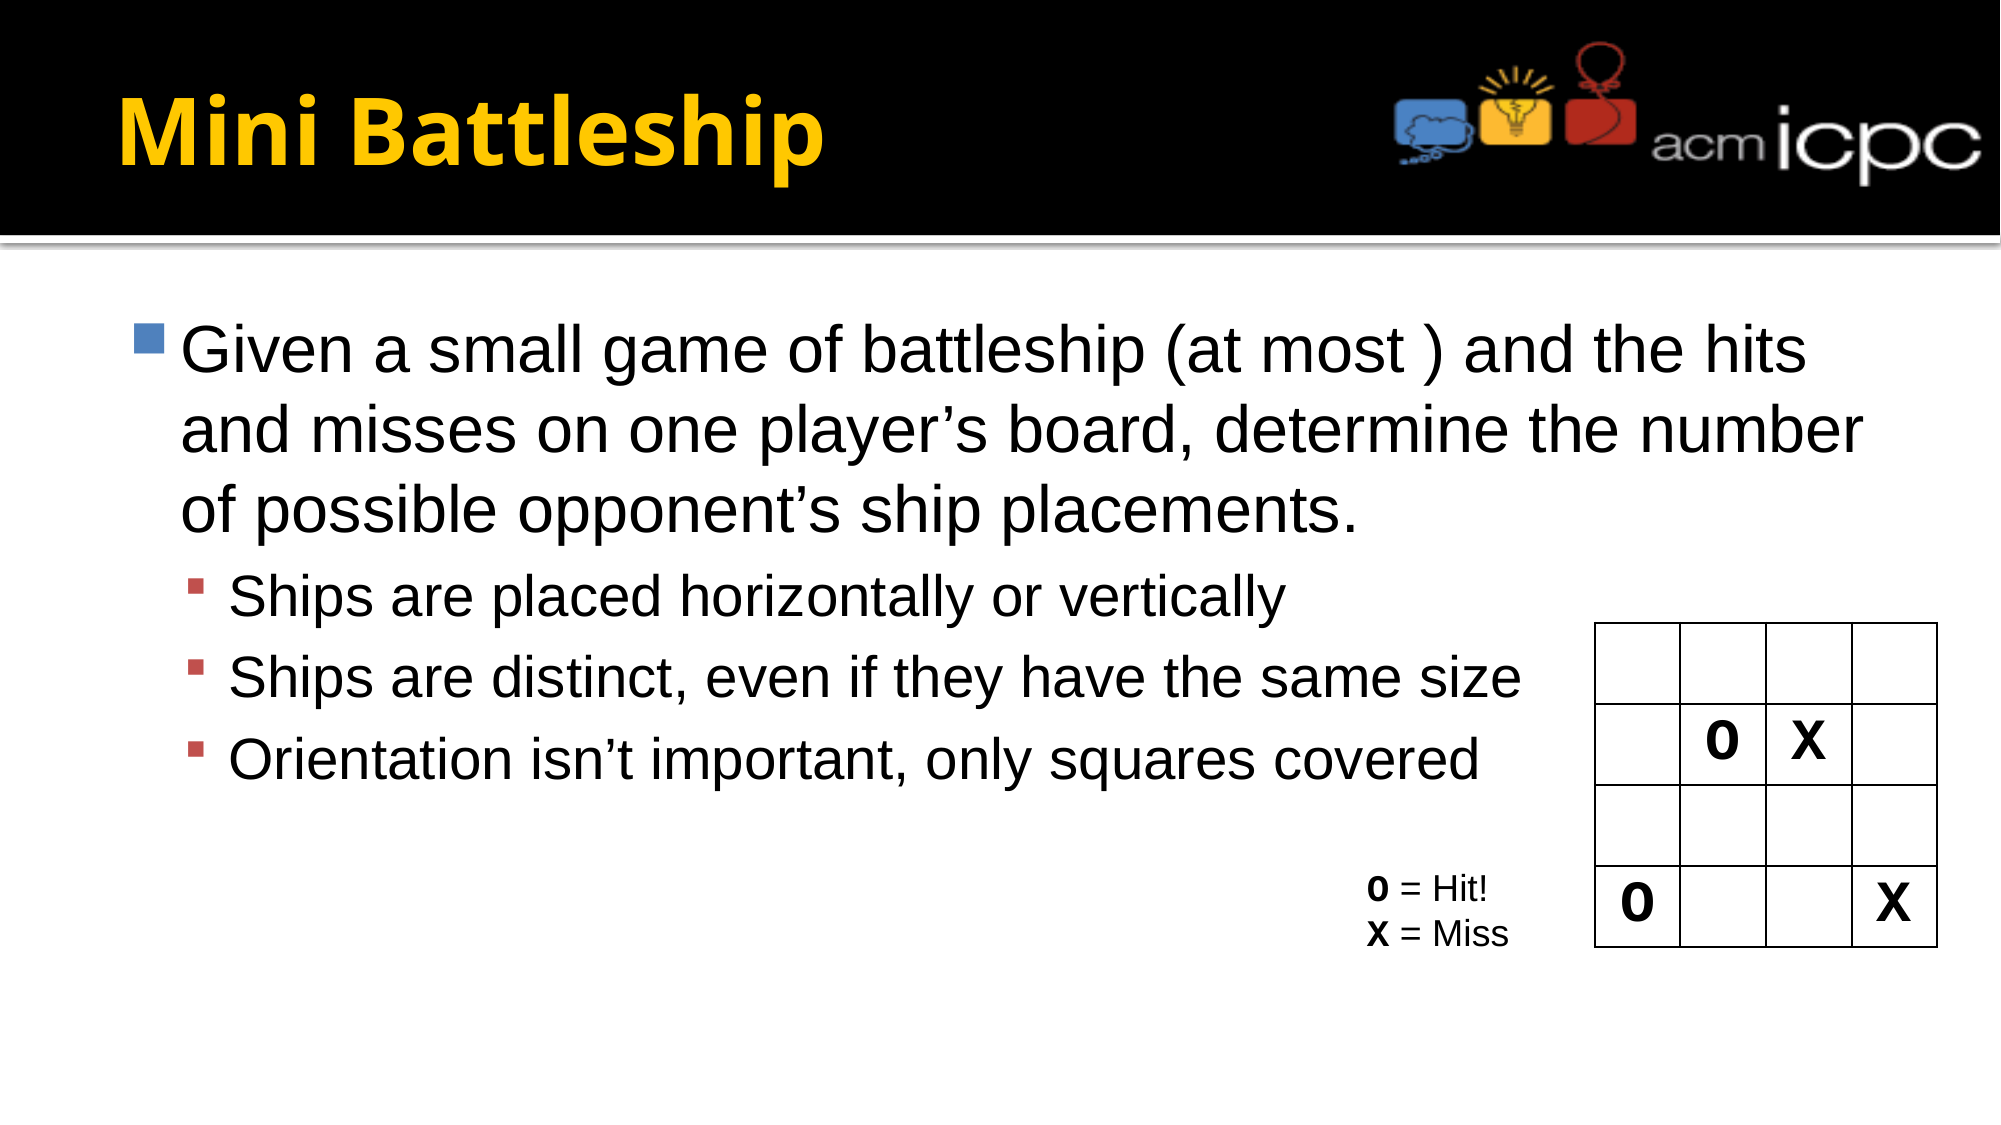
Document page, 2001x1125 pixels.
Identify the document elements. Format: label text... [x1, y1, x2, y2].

title Mini Battleship [99, 25, 1350, 231]
table_cell [1853, 705, 1936, 784]
table_cell [1767, 786, 1851, 865]
table_cell [1596, 705, 1679, 784]
table_cell O [1596, 867, 1679, 946]
table_cell X [1767, 705, 1851, 784]
picture [1366, 24, 2000, 191]
table_cell [1596, 786, 1679, 865]
table_cell O [1681, 705, 1765, 784]
table_cell [1767, 867, 1851, 946]
table_header [1681, 624, 1765, 703]
table_header [1853, 624, 1936, 703]
table_cell [1681, 786, 1765, 865]
table_header [1767, 624, 1851, 703]
table_header [1596, 624, 1679, 703]
text_box O = Hit! X = Miss [1352, 856, 1525, 962]
table_cell [1681, 867, 1765, 946]
table_cell [1853, 786, 1936, 865]
table_cell X [1853, 867, 1936, 946]
